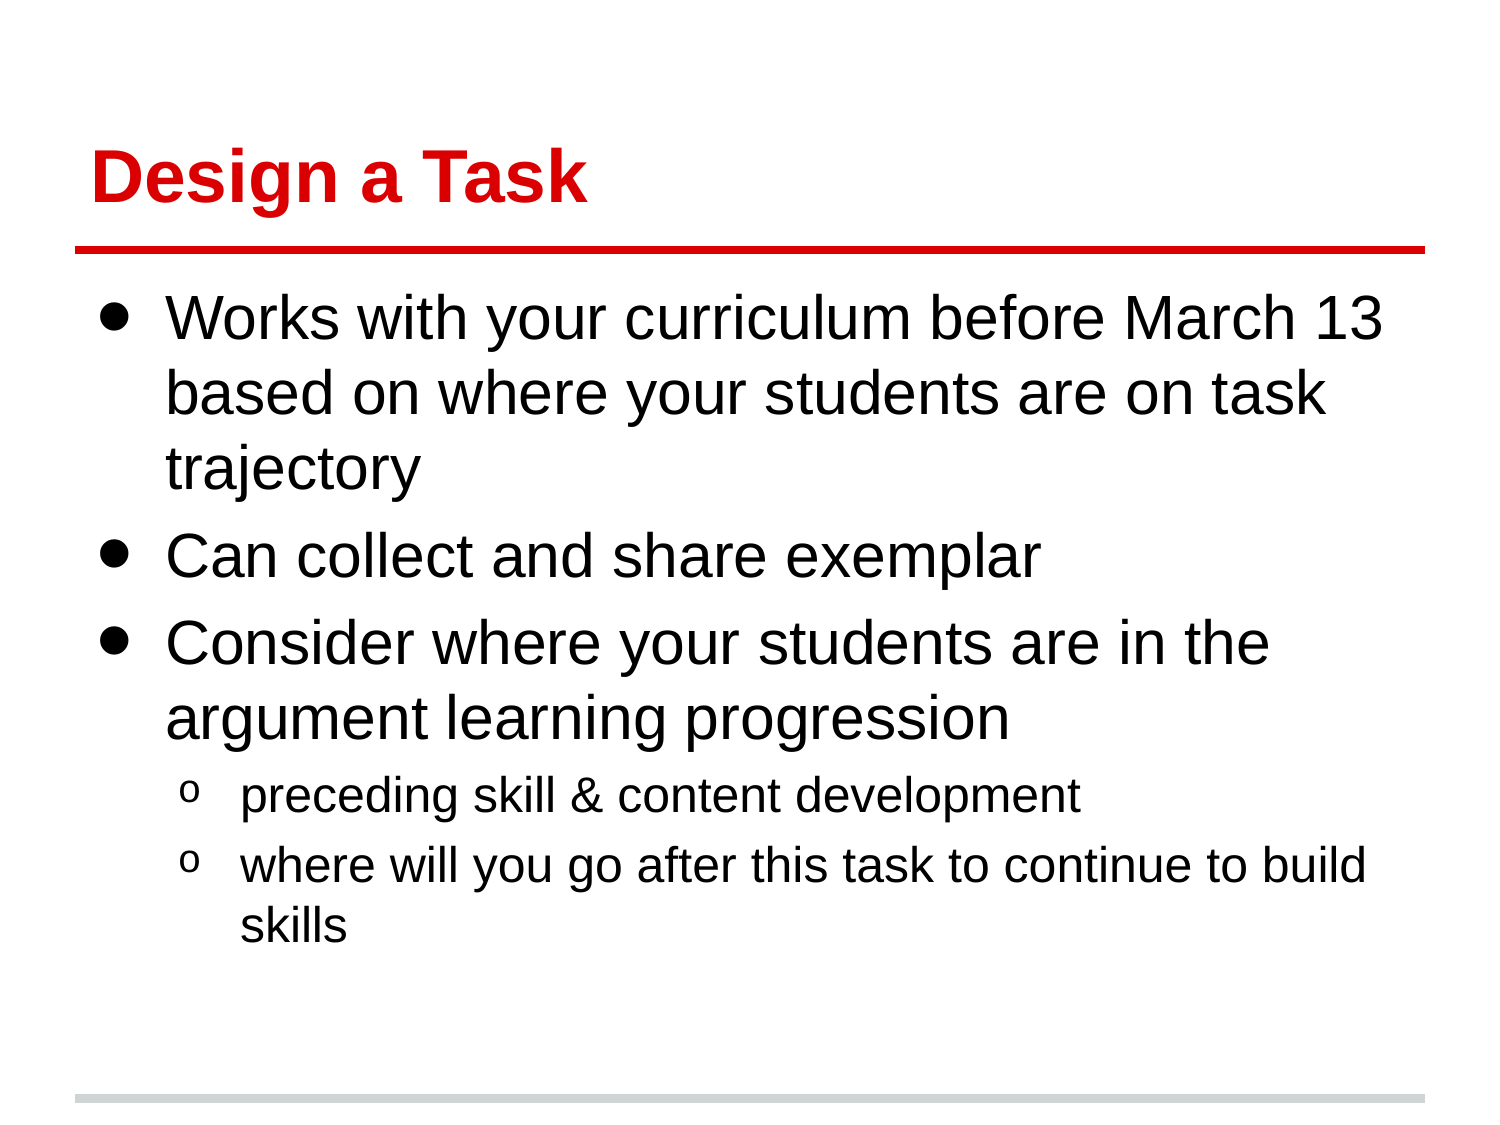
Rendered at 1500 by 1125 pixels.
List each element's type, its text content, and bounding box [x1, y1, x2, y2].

title Design a Task [75, 45, 1425, 233]
list Works with your curriculum before March 13 based on where your students are on task trajectory Can collect and share exemplar Consider where your students are in the argument learning progression preceding skill & content development where will you go after this task to continue to build skills [75, 262, 1425, 1078]
